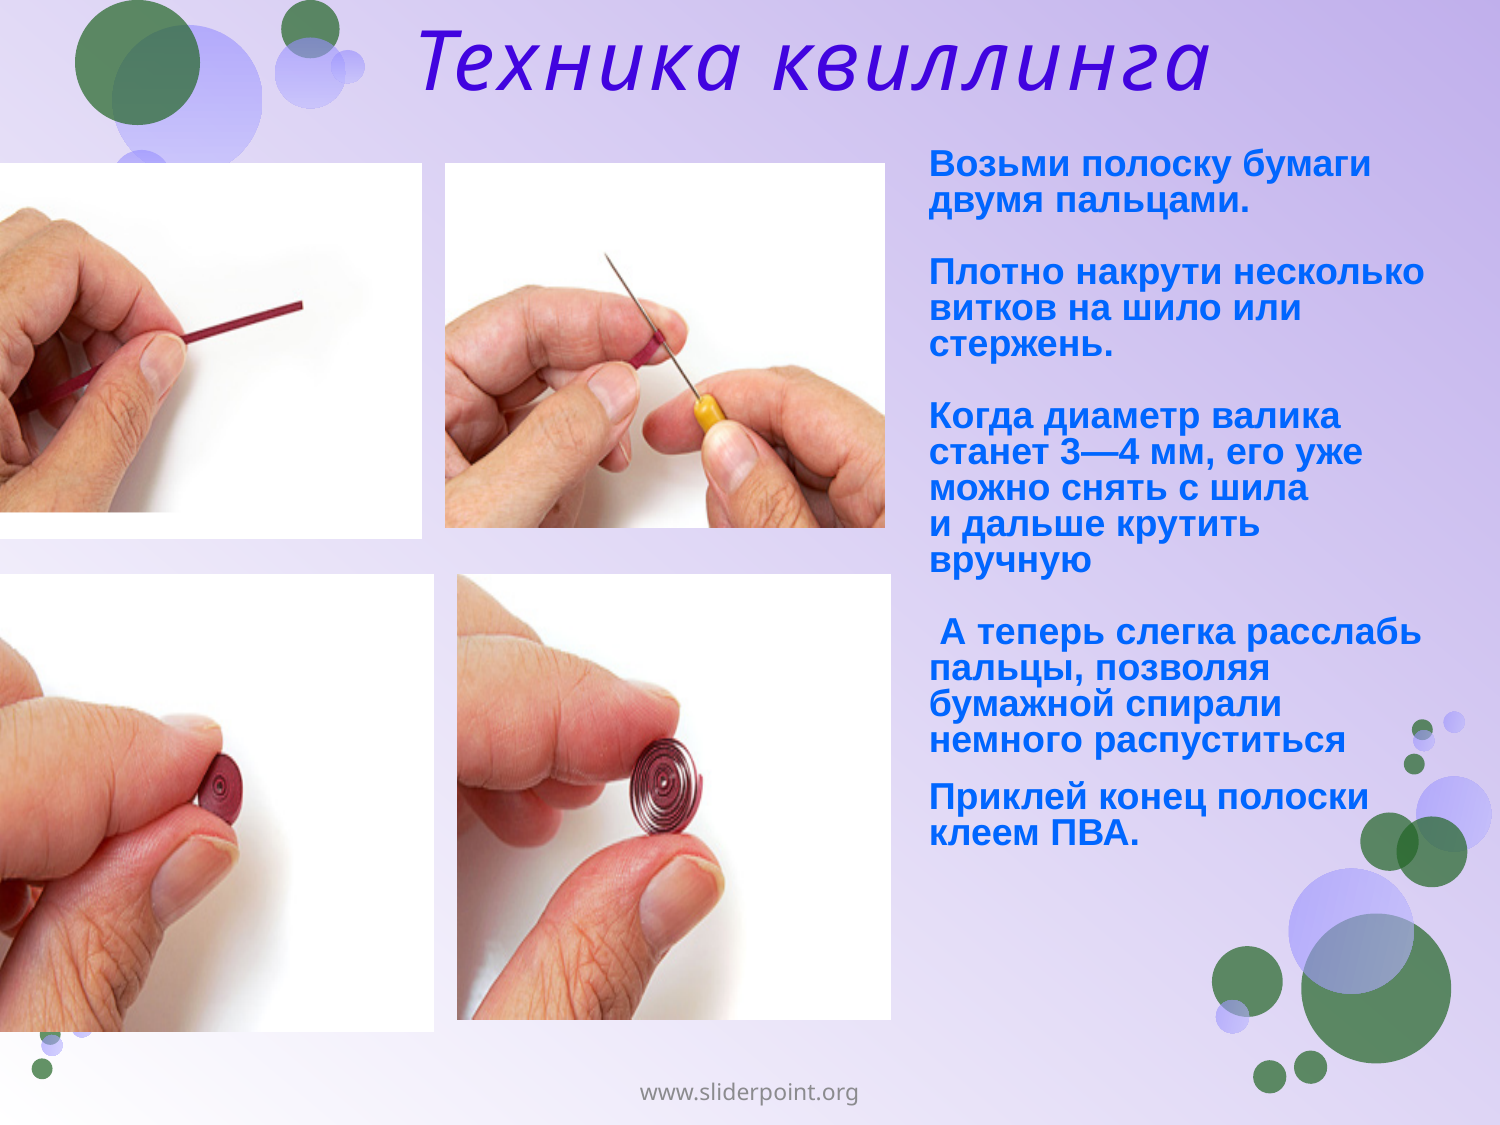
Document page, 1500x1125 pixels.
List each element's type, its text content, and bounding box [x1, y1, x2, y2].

picture [456, 573, 891, 1020]
text_box Возьми полоску бумаги двумя пальцами. Плотно накрути несколько витков на шило или стержень. Когда диаметр валика станет 3—4 мм, его уже можно снять с шила и дальше крутить вручную А теперь слегка расслабь пальцы, позволяя бумажной спирали немного распуститься [913, 140, 1442, 839]
picture [0, 573, 434, 1032]
picture [0, 163, 423, 540]
text_box Приклей конец полоски клеем ПВА. [935, 773, 1395, 861]
footer www.sliderpoint.org [512, 1069, 988, 1113]
picture [445, 163, 886, 528]
text_box Техника квиллинга [398, 0, 1425, 173]
